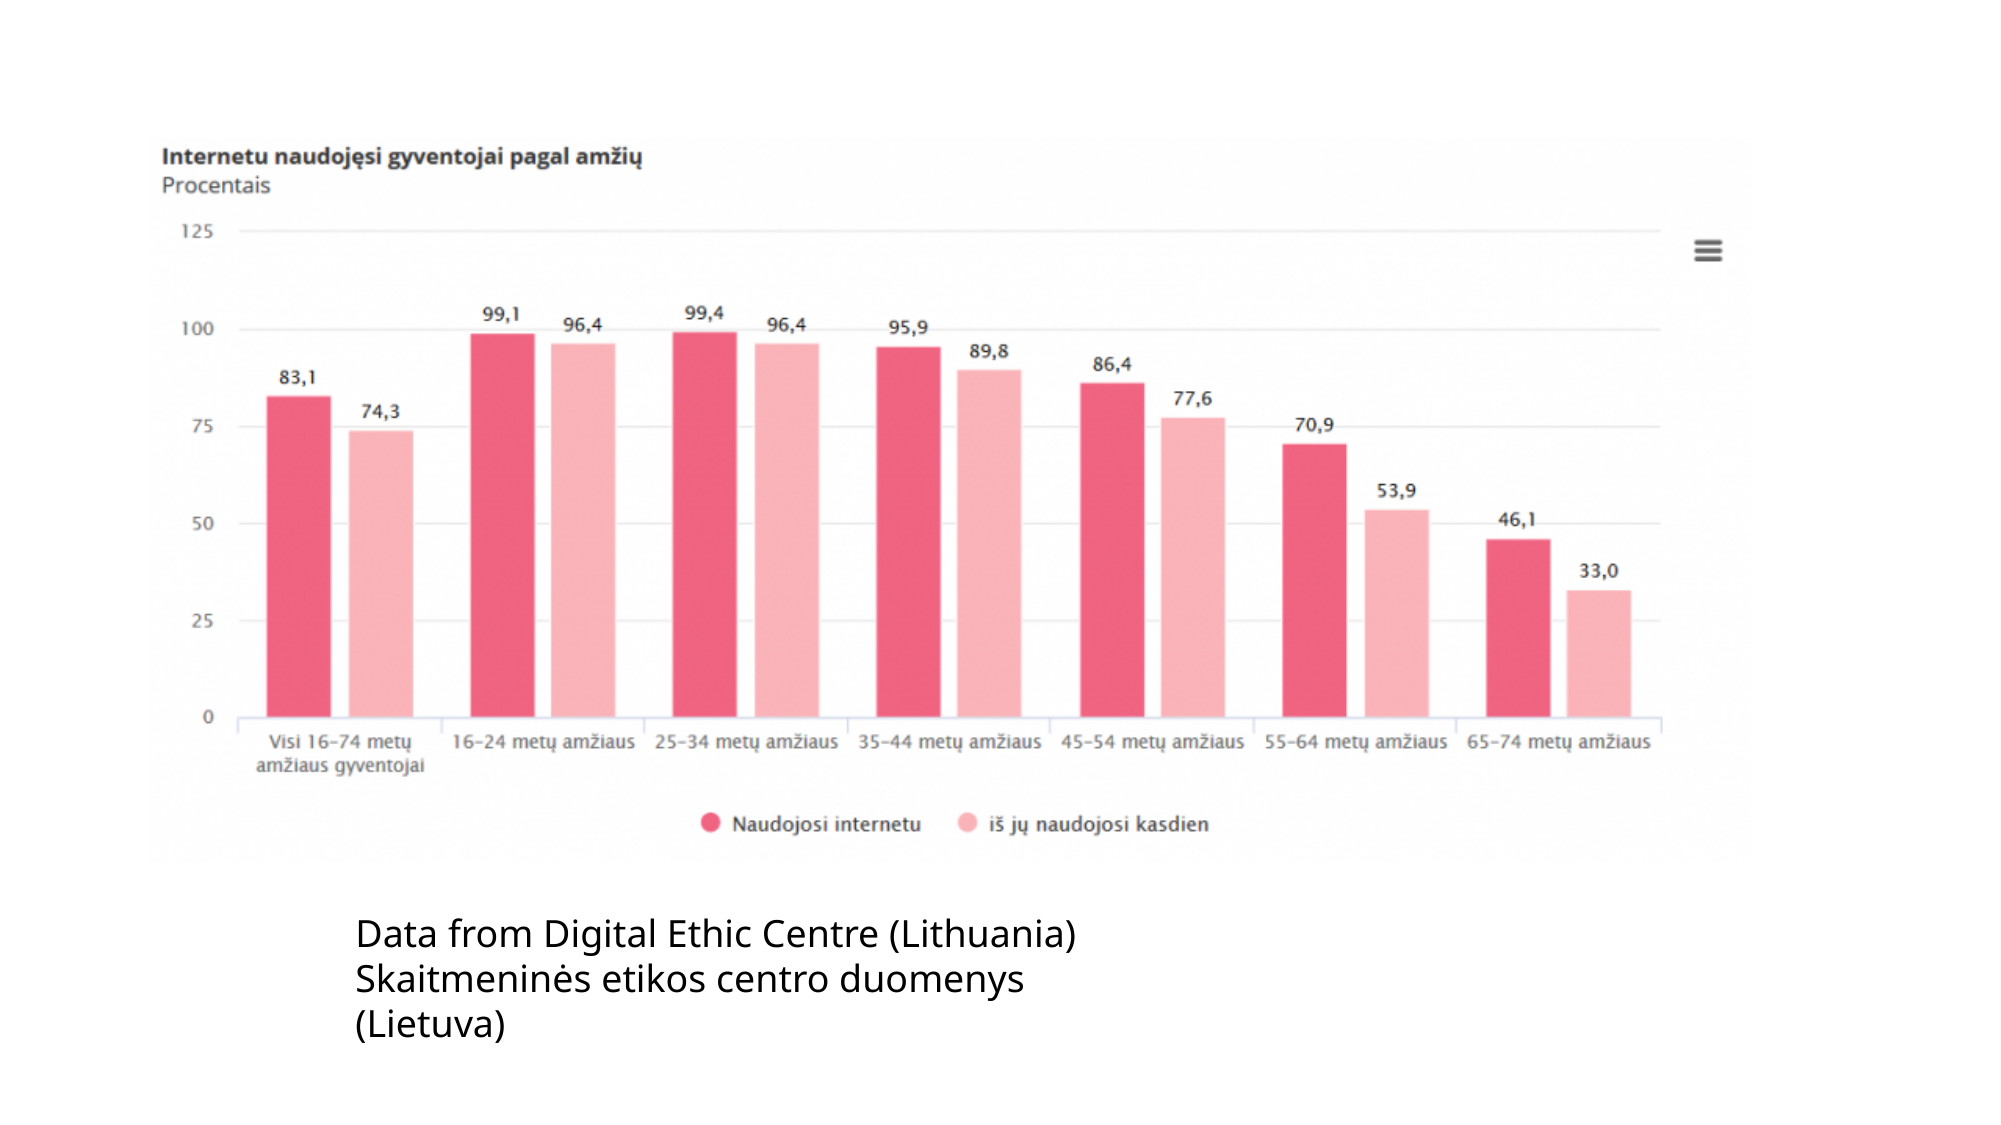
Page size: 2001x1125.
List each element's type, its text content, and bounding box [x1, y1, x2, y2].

picture [149, 138, 1752, 864]
text_box Data from Digital Ethic Centre (Lithuania) Skaitmeninės etikos centro duomenys (Lietuva) [340, 902, 1171, 1053]
